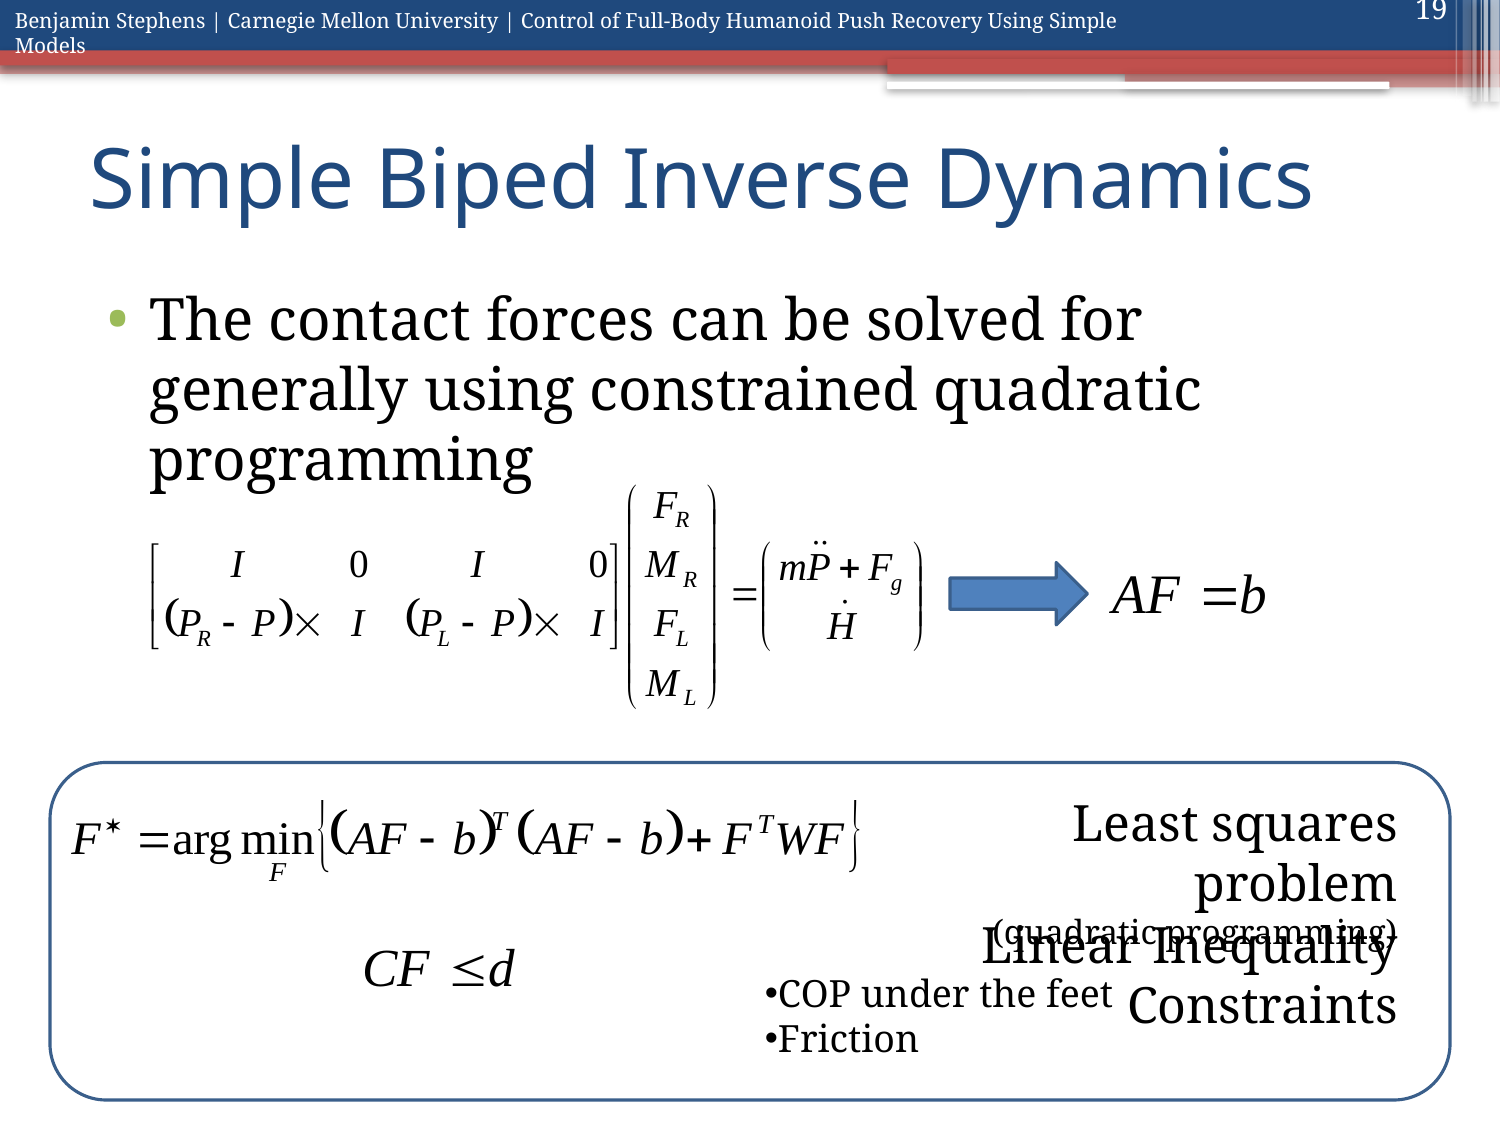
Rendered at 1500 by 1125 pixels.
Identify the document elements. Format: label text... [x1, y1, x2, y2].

title Simple Biped Inverse Dynamics [75, 87, 1425, 263]
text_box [142, 474, 1276, 719]
list The contact forces can be solved for generally using constrained quadratic programming [75, 275, 1425, 759]
slide_number 19 [1374, 0, 1463, 38]
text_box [49, 762, 1451, 1101]
